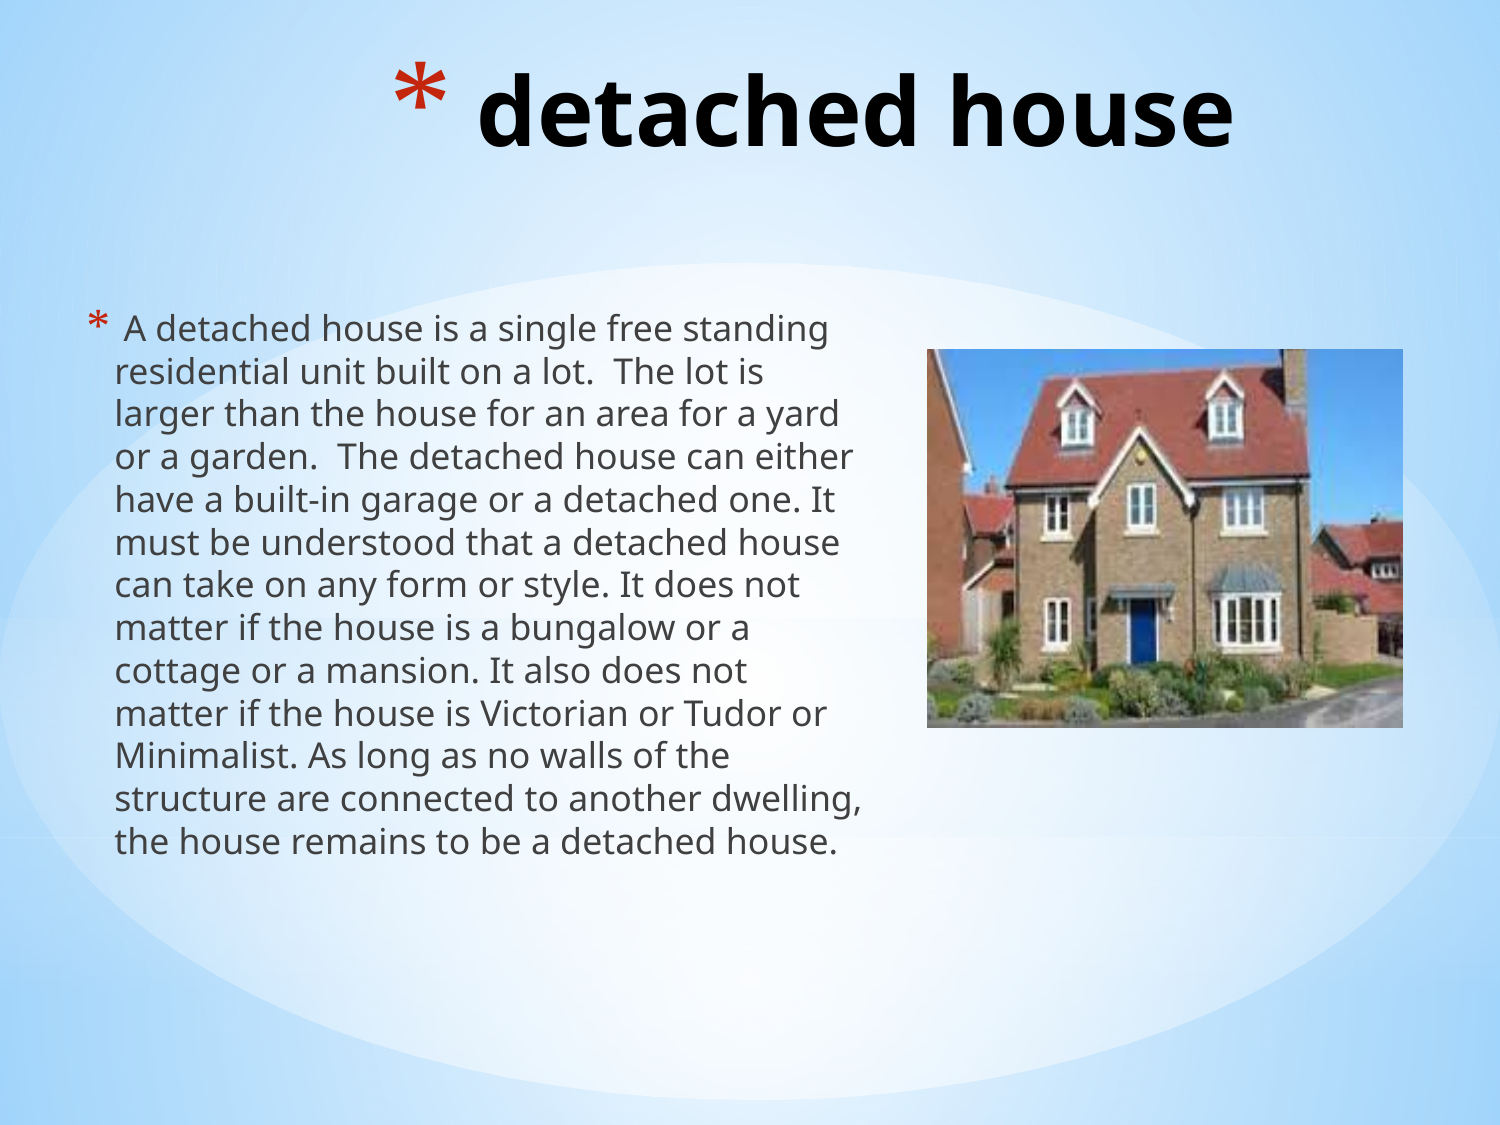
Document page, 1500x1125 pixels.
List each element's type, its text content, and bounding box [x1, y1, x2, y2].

list A detached house is a single free standing residential unit built on a lot. The lot is larger than the house for an area for a yard or a garden. The detached house can either have a built-in garage or a detached one. It must be understood that a detached house can take on any form or style. It does not matter if the house is a bungalow or a cottage or a mansion. It also does not matter if the house is Victorian or Tudor or Minimalist. As long as no walls of the structure are connected to another dwelling, the house remains to be a detached house. [64, 243, 882, 1053]
title detached house [183, 42, 1252, 231]
picture [926, 349, 1403, 729]
